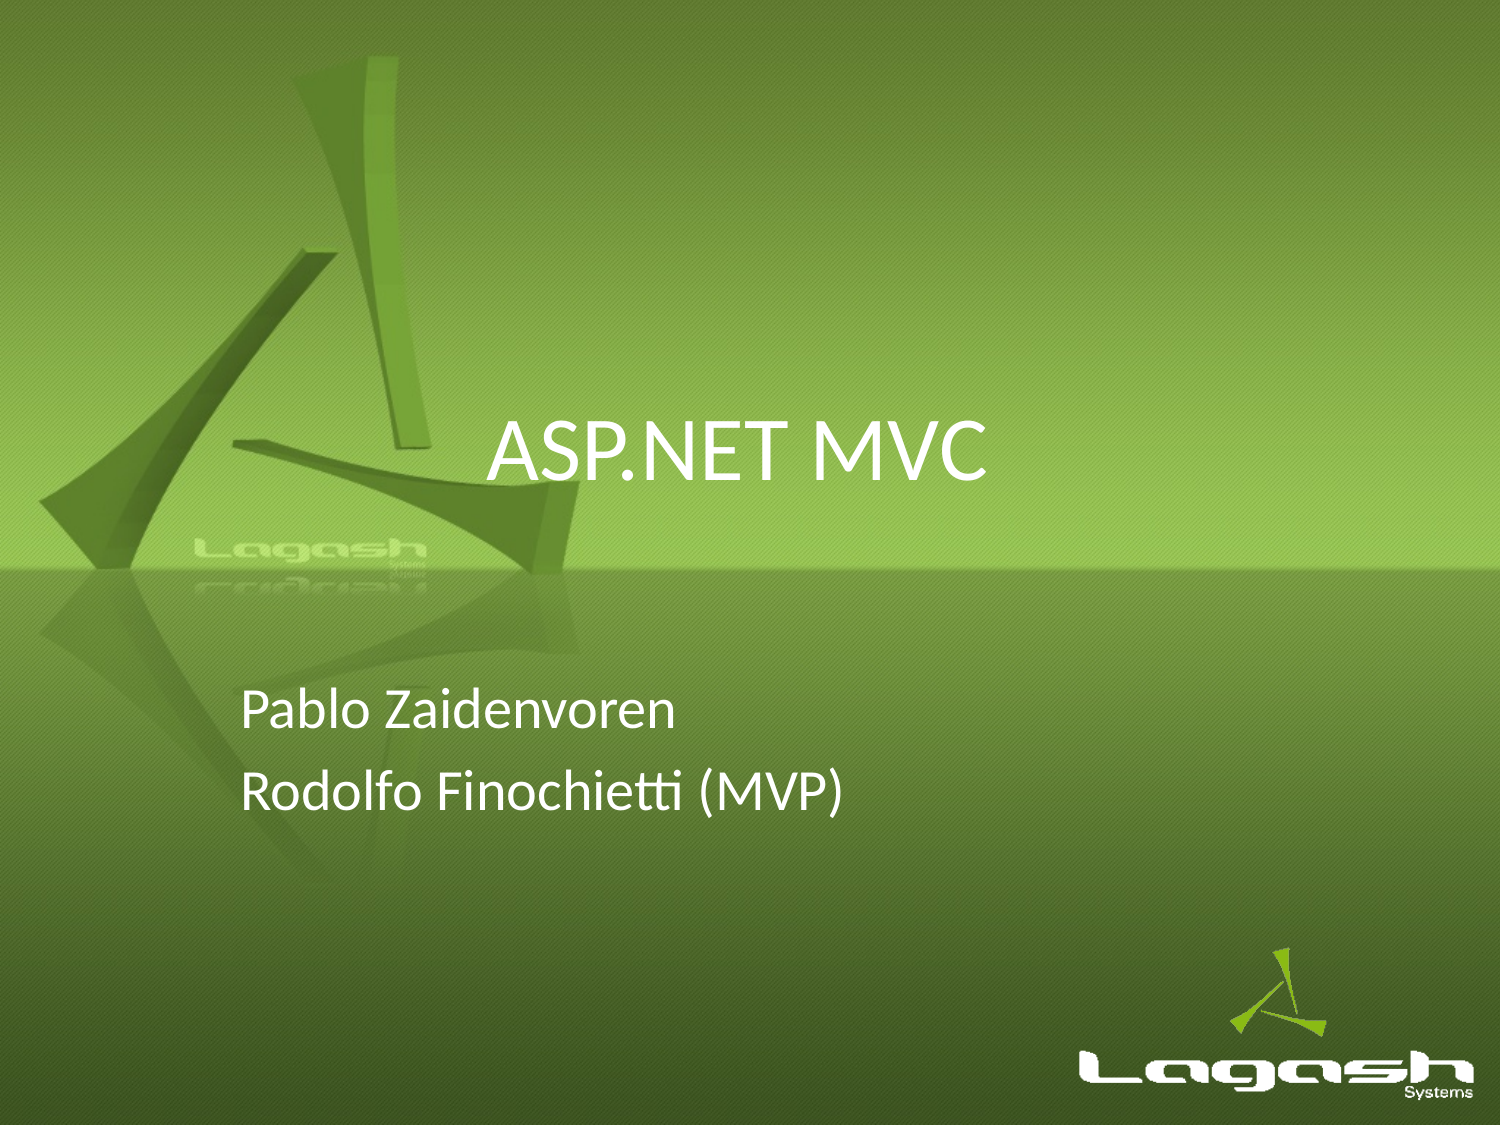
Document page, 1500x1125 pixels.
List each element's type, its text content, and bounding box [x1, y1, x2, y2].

picture [0, 0, 1500, 1125]
subtitle Pablo Zaidenvoren Rodolfo Finochietti (MVP) [225, 662, 1275, 1025]
title ASP.NET MVC [99, 287, 1375, 601]
